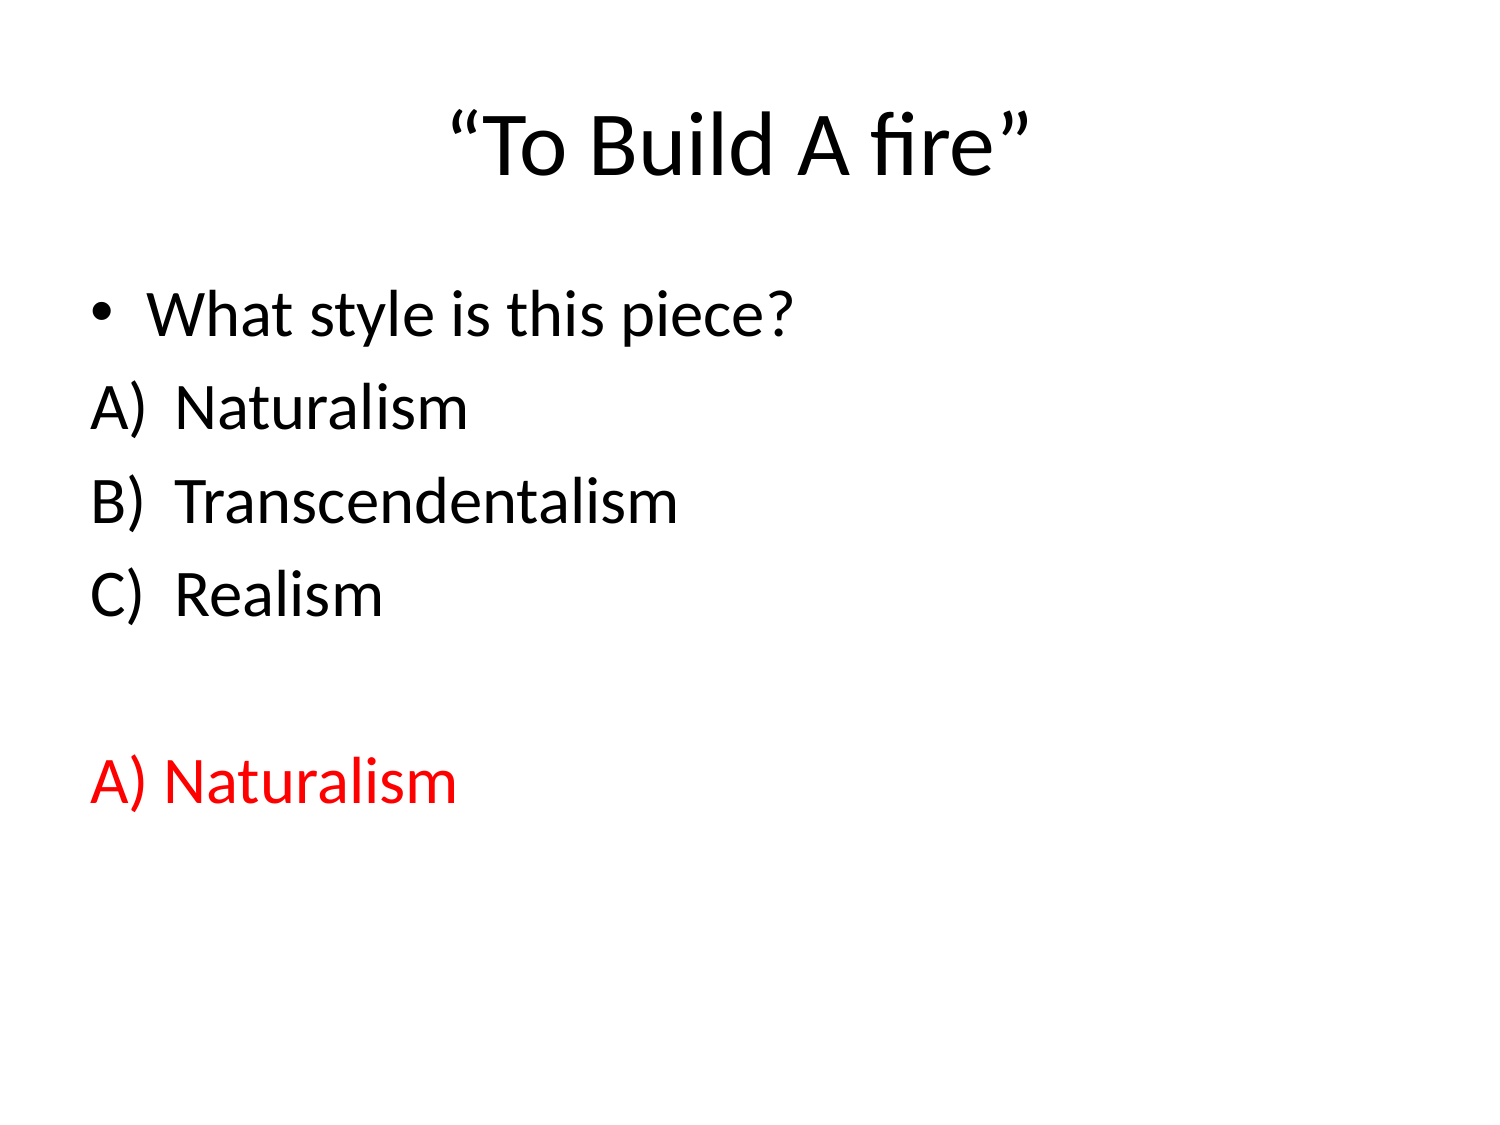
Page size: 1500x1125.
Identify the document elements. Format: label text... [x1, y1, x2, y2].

list What style is this piece? Naturalism Transcendentalism Realism A) Naturalism [75, 262, 1425, 1005]
title “To Build A fire” [75, 45, 1425, 233]
